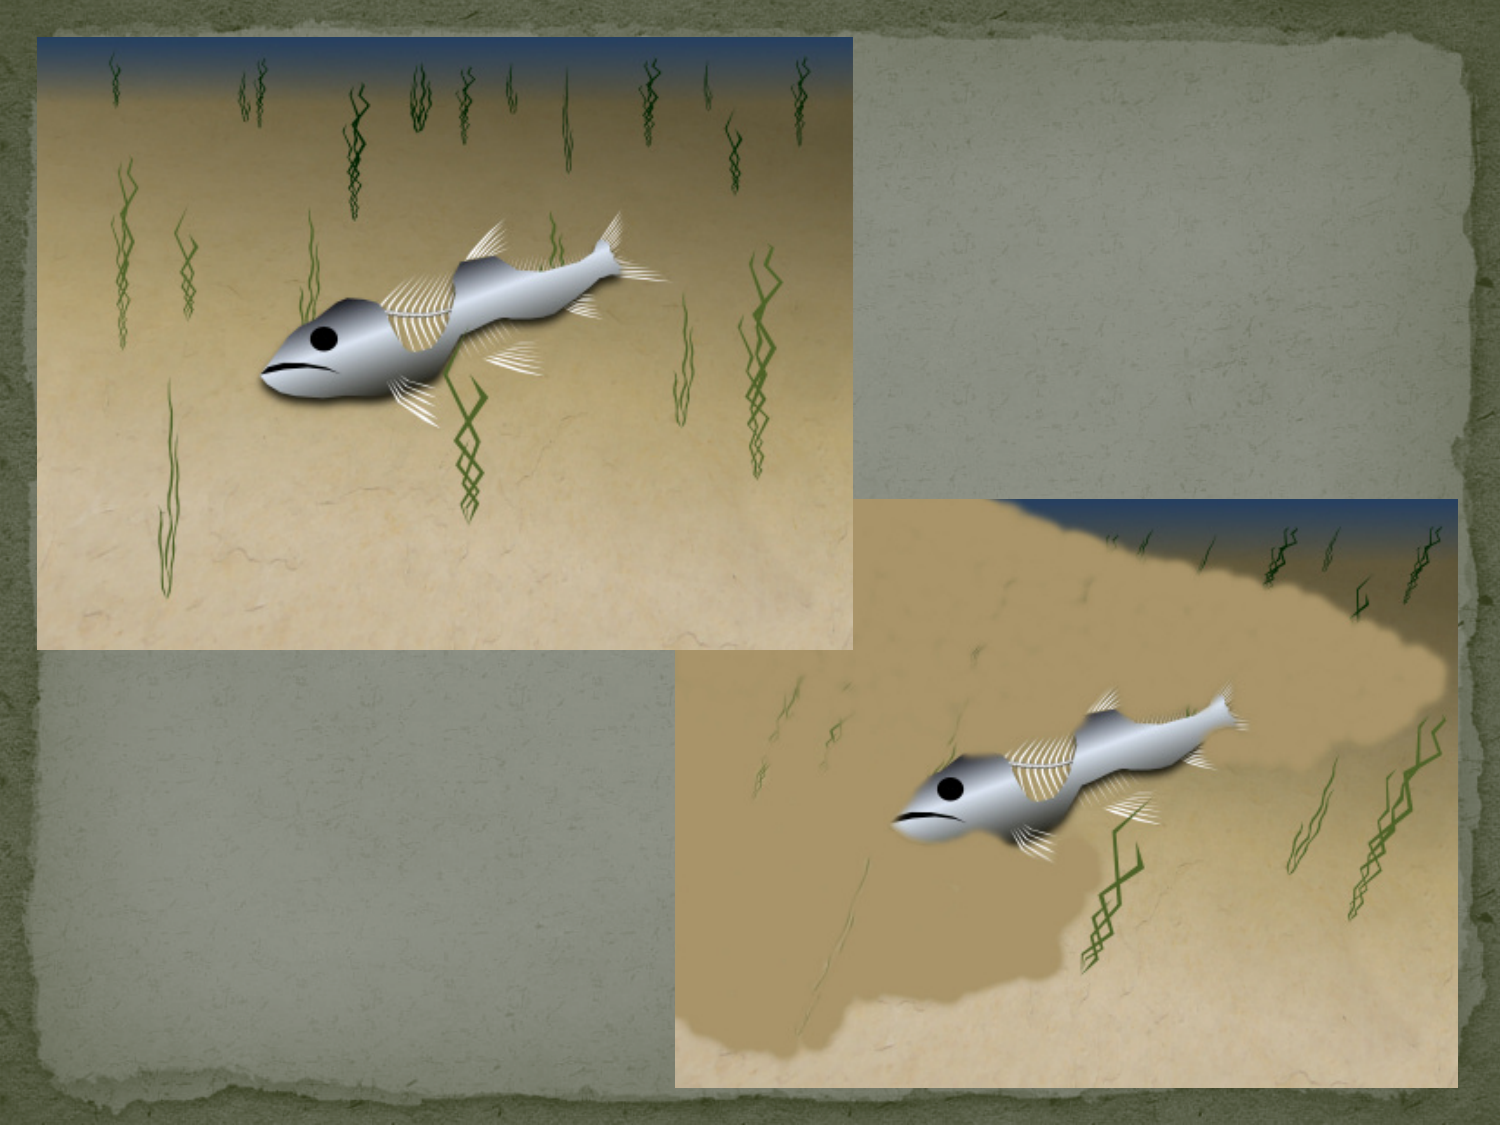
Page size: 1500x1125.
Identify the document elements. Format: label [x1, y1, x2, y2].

picture [37, 37, 1458, 1088]
